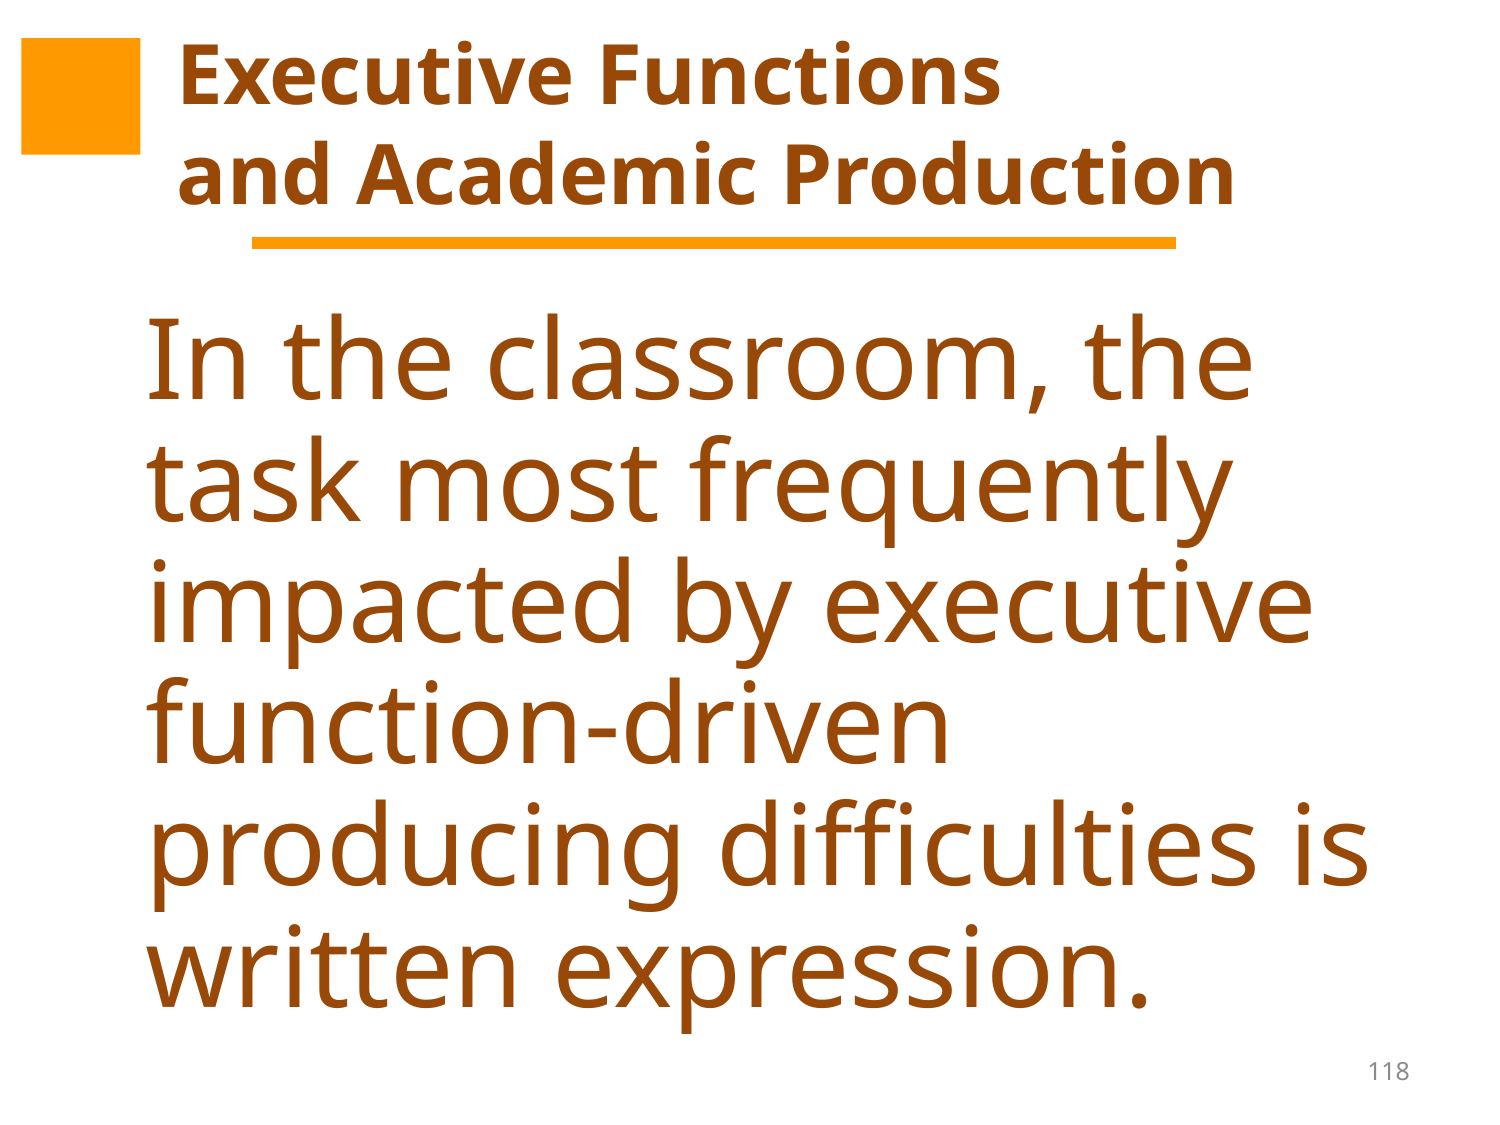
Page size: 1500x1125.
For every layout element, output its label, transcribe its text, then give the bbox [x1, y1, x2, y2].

title Executive Functions and Academic Production [161, 30, 1359, 212]
list In the classroom, the task most frequently impacted by executive function-driven producing difficulties is written expression. [130, 294, 1420, 1020]
text_box [19, 36, 142, 157]
slide_number 118 [1074, 1042, 1425, 1103]
